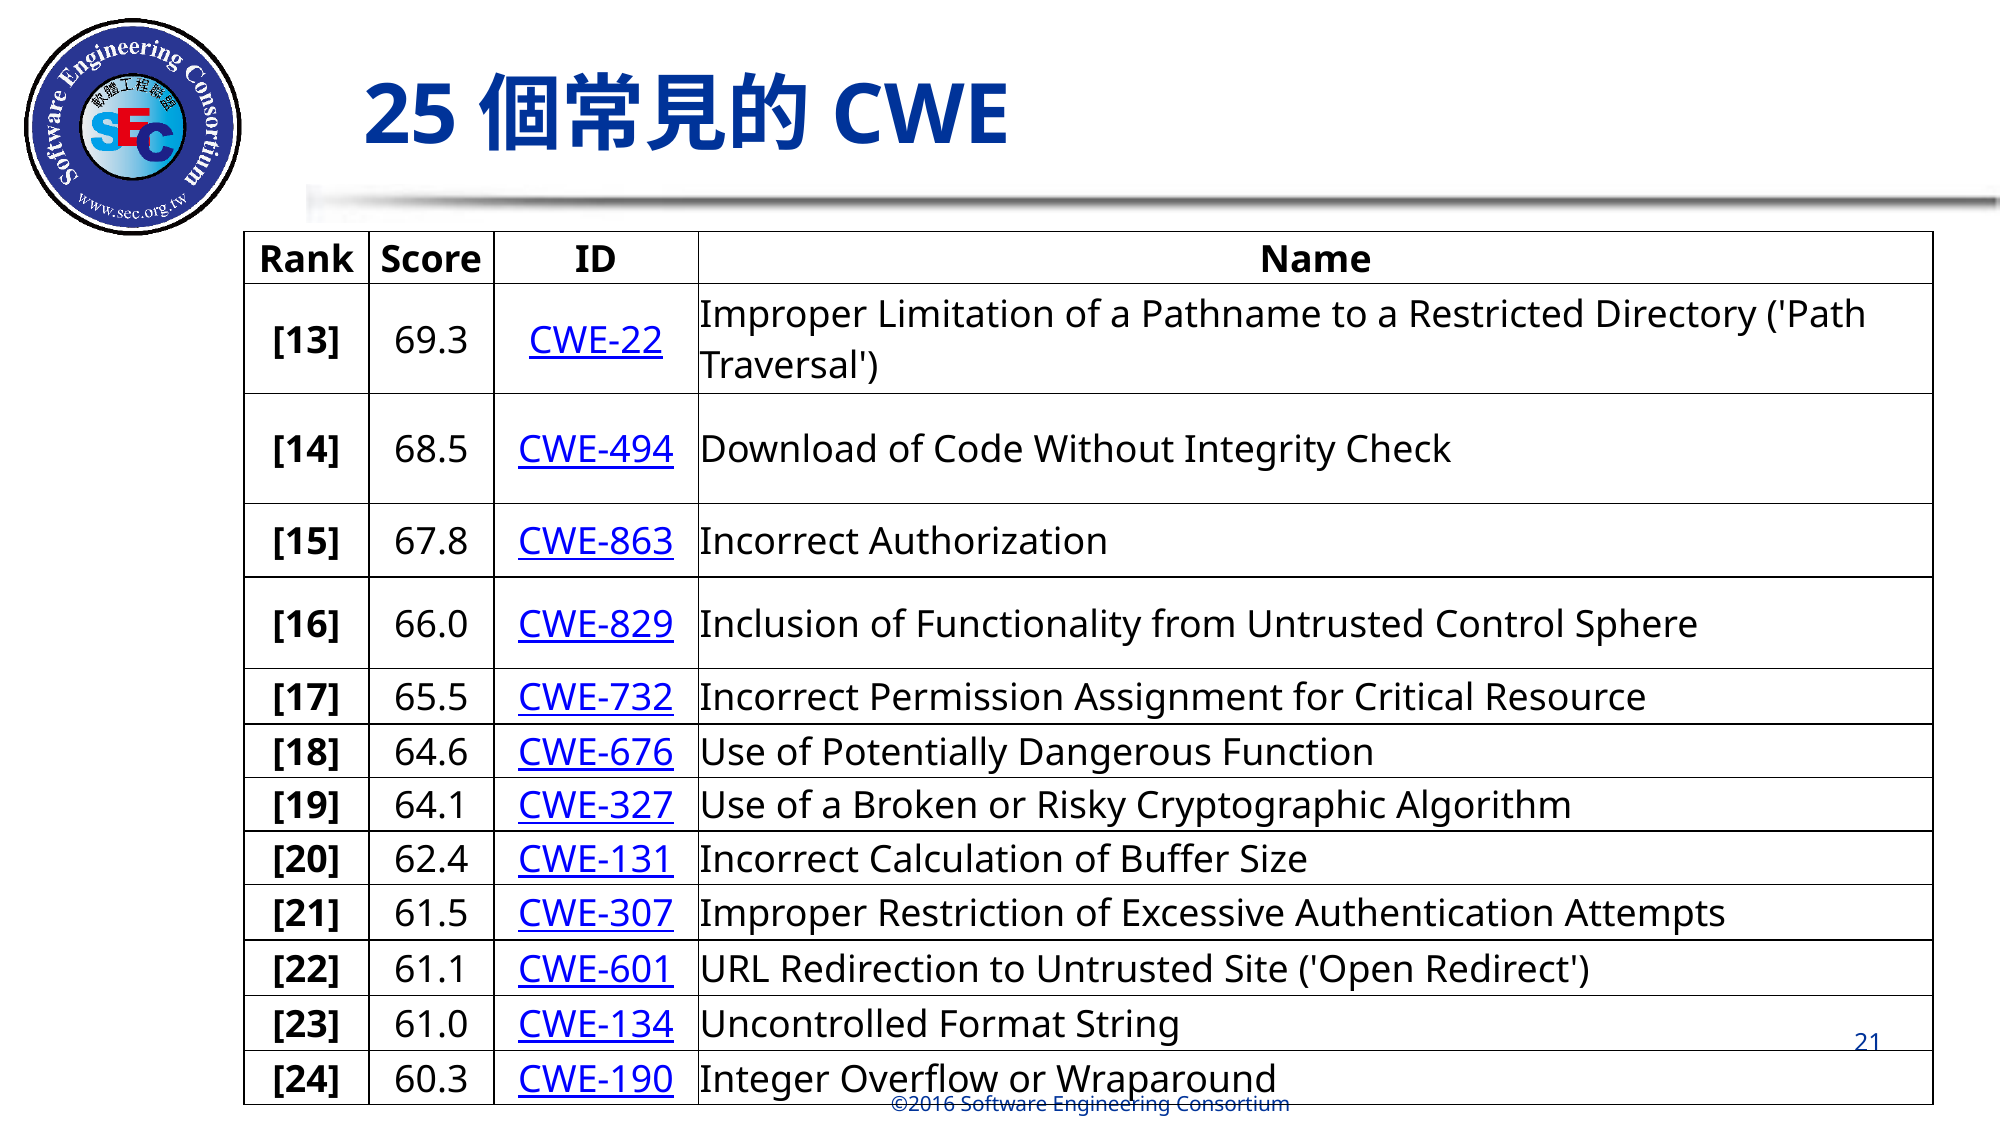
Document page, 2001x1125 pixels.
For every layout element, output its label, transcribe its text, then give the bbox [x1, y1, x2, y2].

table_header ID [495, 232, 698, 283]
table_cell [22] [245, 941, 368, 995]
table_cell 67.8 [370, 504, 493, 576]
table_cell [18] [245, 725, 368, 777]
table_cell Use of a Broken or Risky Cryptographic Algorithm [699, 778, 1932, 830]
table_cell CWE-307 [495, 885, 698, 939]
table_cell Improper Restriction of Excessive Authentication Attempts [699, 885, 1932, 939]
table_cell CWE-863 [495, 504, 698, 576]
table_cell Download of Code Without Integrity Check [699, 394, 1932, 503]
table_cell CWE-327 [495, 778, 698, 830]
table_cell Incorrect Authorization [699, 504, 1932, 576]
table_cell Integer Overflow or Wraparound [699, 1051, 1932, 1104]
table_cell [23] [245, 996, 368, 1050]
table_cell [17] [245, 669, 368, 723]
table_header Name [699, 232, 1932, 283]
table_cell [19] [245, 778, 368, 830]
table_cell [13] [245, 284, 368, 393]
table_cell 60.3 [370, 1051, 493, 1104]
table_cell Incorrect Permission Assignment for Critical Resource [699, 669, 1932, 723]
table_cell CWE-829 [495, 578, 698, 668]
table_cell [20] [245, 832, 368, 884]
table_cell CWE-131 [495, 832, 698, 884]
table_cell [15] [245, 504, 368, 576]
table_cell 61.5 [370, 885, 493, 939]
table_cell Incorrect Calculation of Buffer Size [699, 832, 1932, 884]
table_cell CWE-494 [495, 394, 698, 503]
table_cell 69.3 [370, 284, 493, 393]
table_cell Uncontrolled Format String [699, 996, 1932, 1050]
table_cell CWE-601 [495, 941, 698, 995]
table_cell CWE-134 [495, 996, 698, 1050]
table_cell CWE-732 [495, 669, 698, 723]
table_cell 64.6 [370, 725, 493, 777]
table_cell CWE-22 [495, 284, 698, 393]
table_header Rank [245, 232, 368, 283]
table_cell 65.5 [370, 669, 493, 723]
picture [306, 184, 2000, 223]
title 25個常見的CWE [348, 42, 2000, 179]
table_cell CWE-190 [495, 1051, 698, 1104]
table_cell [24] [245, 1051, 368, 1104]
table_cell Improper Limitation of a Pathname to a Restricted Directory ('Path Traversal') [699, 284, 1932, 393]
table_cell URL Redirection to Untrusted Site ('Open Redirect') [699, 941, 1932, 995]
table_cell 66.0 [370, 578, 493, 668]
table_cell [21] [245, 885, 368, 939]
table_cell CWE-676 [495, 725, 698, 777]
table_cell [16] [245, 578, 368, 668]
picture [0, 0, 265, 259]
table_header Score [370, 232, 493, 283]
table_cell 61.0 [370, 996, 493, 1050]
table_cell Use of Potentially Dangerous Function [699, 725, 1932, 777]
table_cell [14] [245, 394, 368, 503]
table_cell 62.4 [370, 832, 493, 884]
table_cell Inclusion of Functionality from Untrusted Control Sphere [699, 578, 1932, 668]
table_cell 68.5 [370, 394, 493, 503]
table_cell 61.1 [370, 941, 493, 995]
table_cell 64.1 [370, 778, 493, 830]
